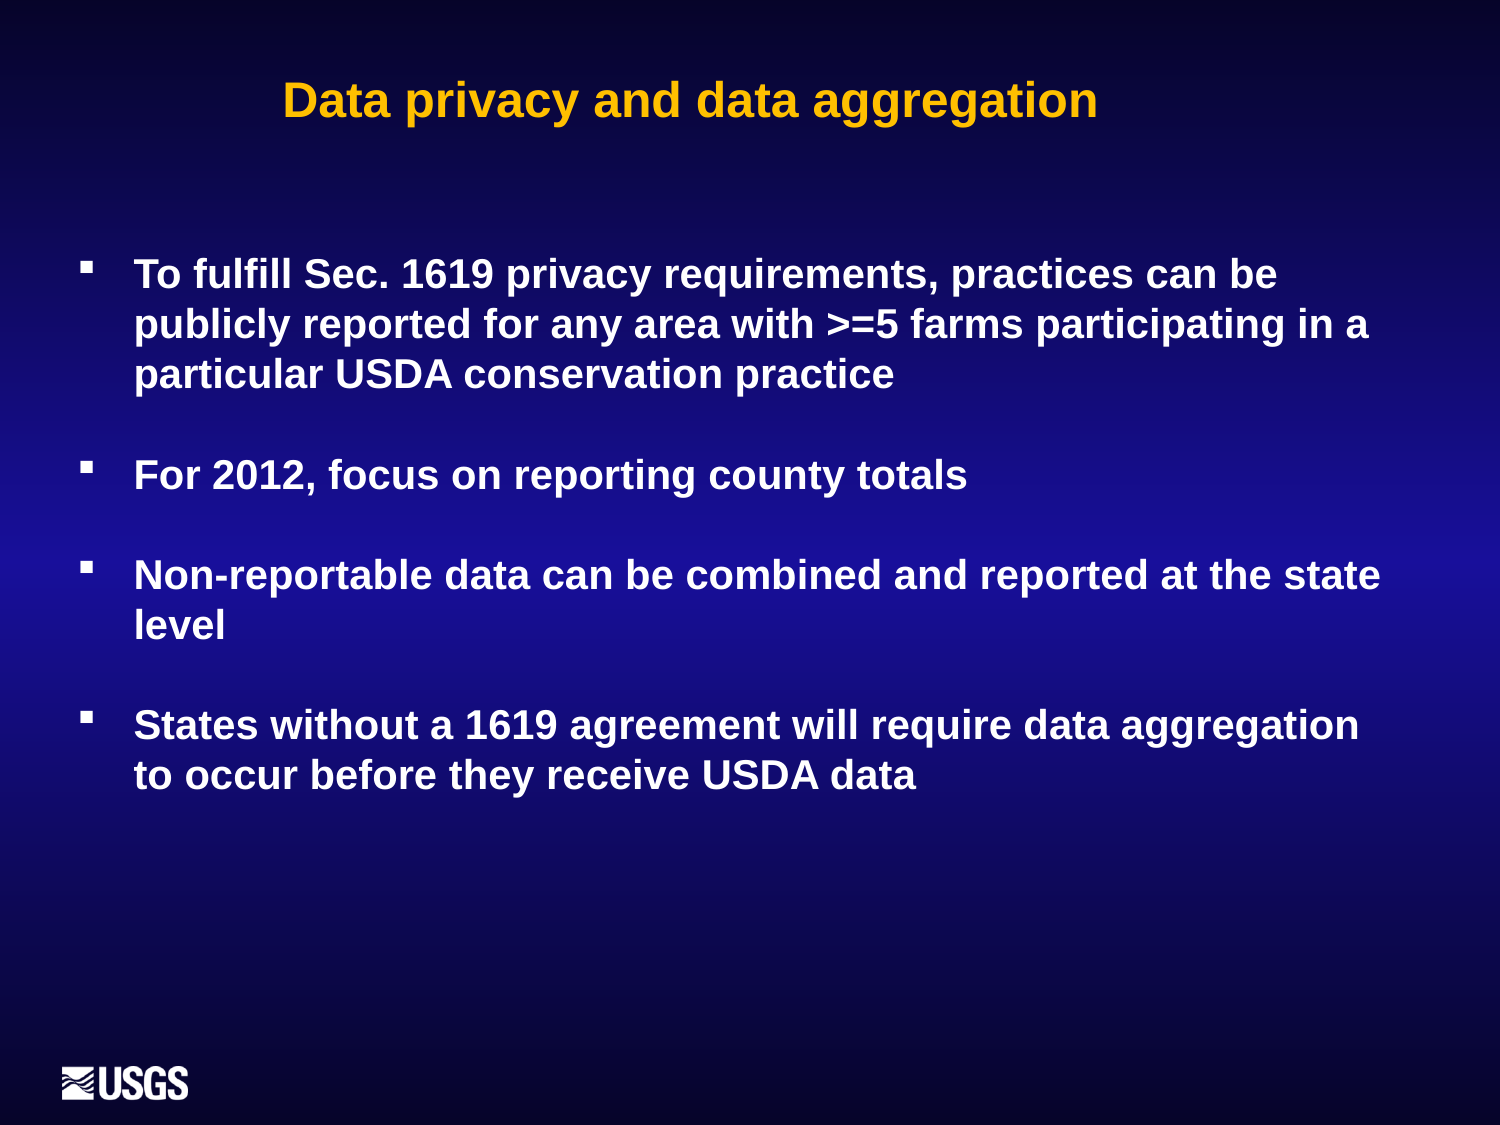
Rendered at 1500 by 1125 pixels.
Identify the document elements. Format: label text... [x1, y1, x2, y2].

text_box Data privacy and data aggregation [267, 0, 1114, 135]
text_box To fulfill Sec. 1619 privacy requirements, practices can be publicly reported for any area with >=5 farms participating in a particular USDA conservation practice For 2012, focus on reporting county totals Non-reportable data can be combined and reported at the state level States without a 1619 agreement will require data aggregation to occur before they receive USDA data [62, 200, 1425, 905]
